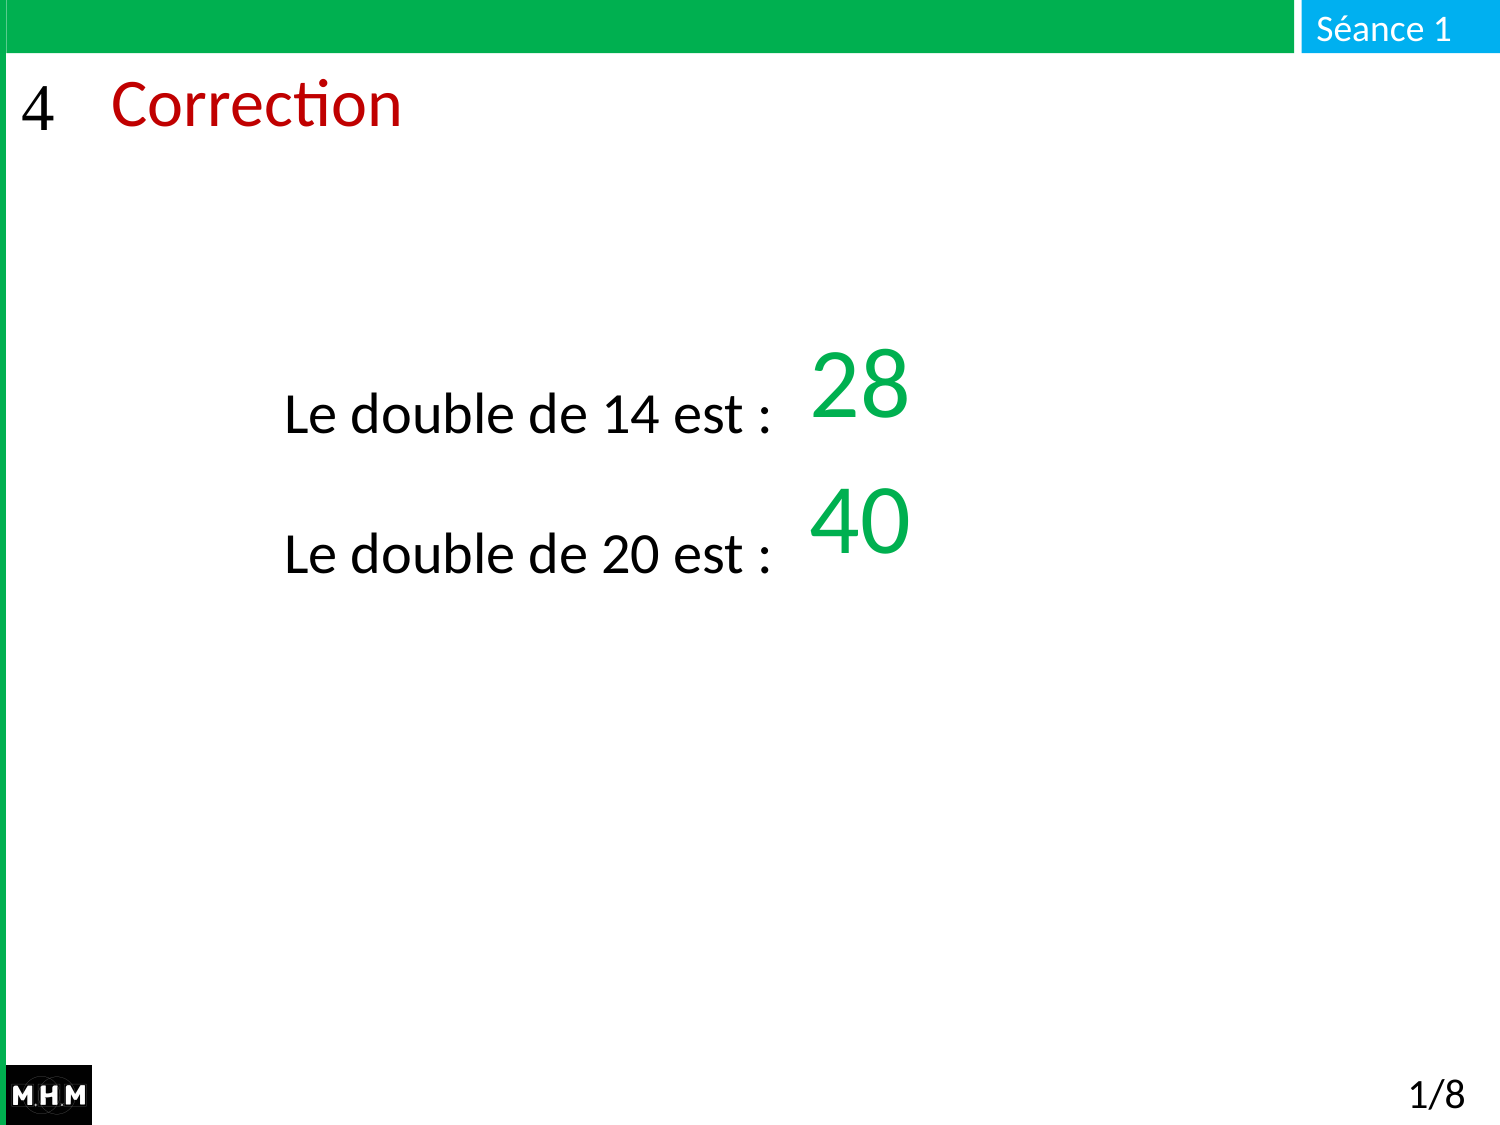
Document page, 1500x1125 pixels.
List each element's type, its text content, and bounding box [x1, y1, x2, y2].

text_box 40 [784, 446, 936, 581]
title Correction [96, 60, 1391, 150]
list 1/8 [1373, 1064, 1500, 1125]
text_box 28 [784, 309, 936, 445]
picture [6, 1065, 92, 1125]
text_box Le double de 14 est : … Le double de 20 est : … [269, 297, 842, 638]
